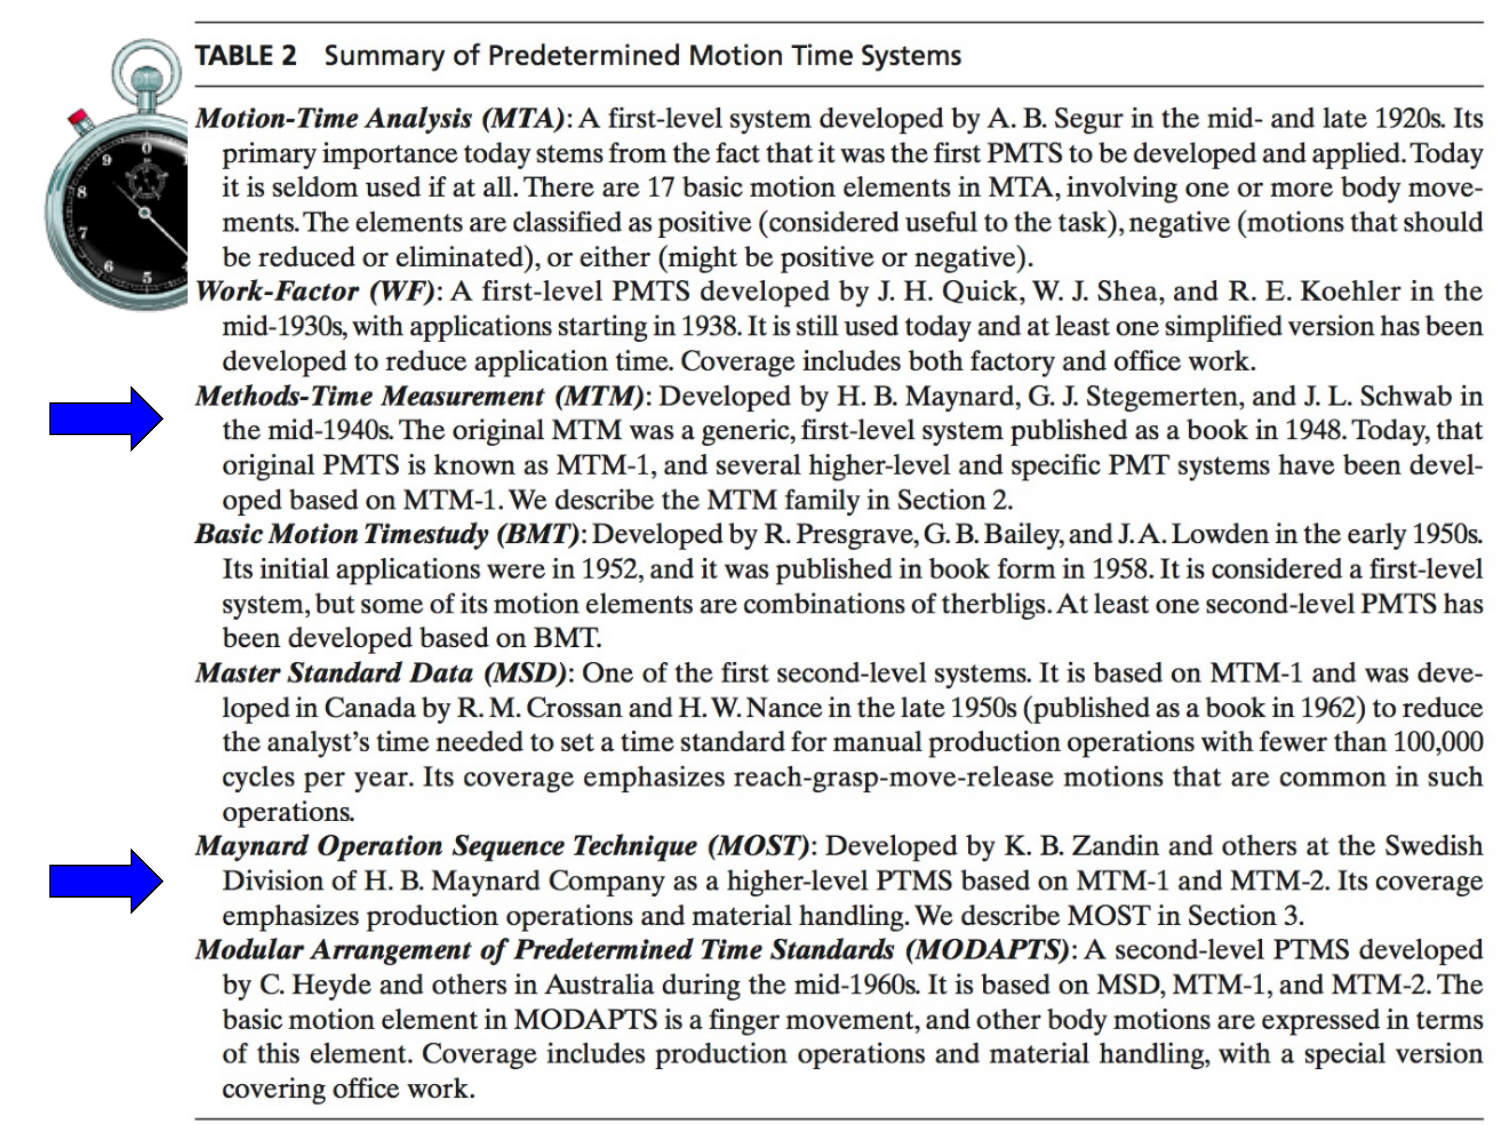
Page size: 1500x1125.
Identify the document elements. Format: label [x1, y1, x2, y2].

text_box [50, 387, 163, 450]
picture [37, 11, 1500, 1125]
text_box [50, 849, 163, 913]
